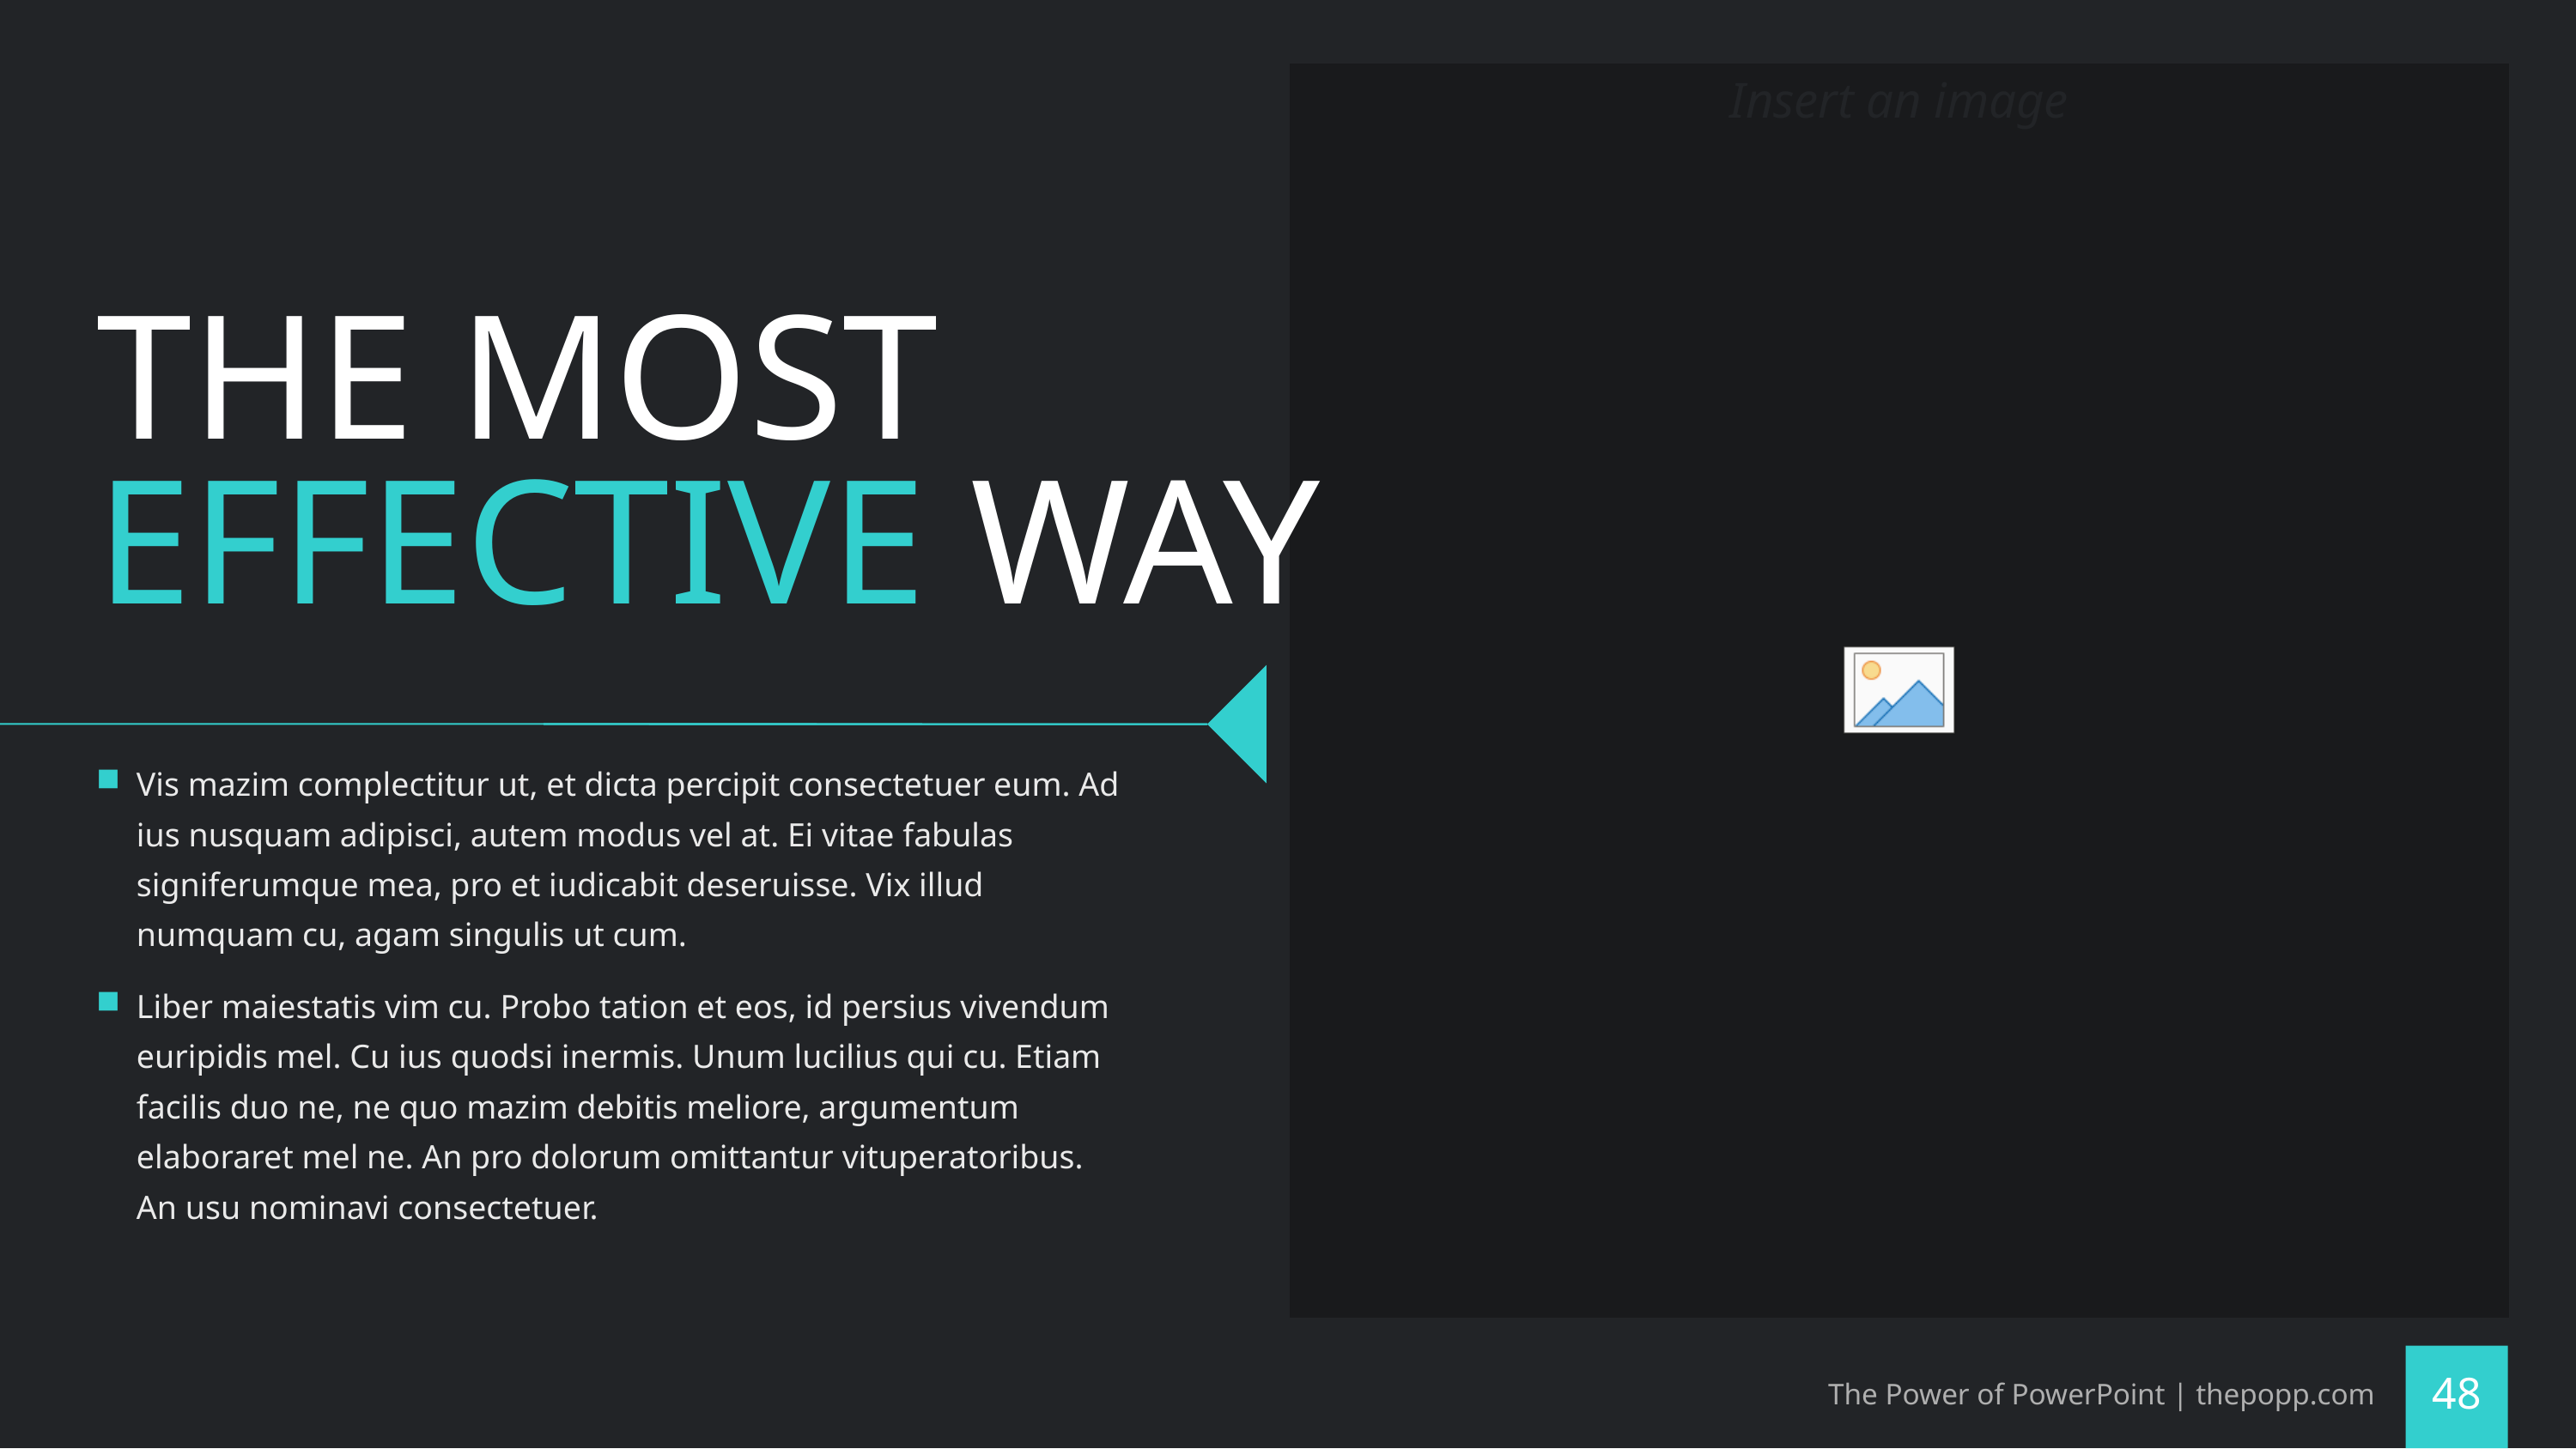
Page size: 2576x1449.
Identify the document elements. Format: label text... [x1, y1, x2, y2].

list Vis mazim complectitur ut, et dicta percipit consectetuer eum. Ad ius nusquam adipisci, autem modus vel at. Ei vitae fabulas signiferumque mea, pro et iudicabit deseruisse. Vix illud numquam cu, agam singulis ut cum. Liber maiestatis vim cu. Probo tation et eos, id persius vivendum euripidis mel. Cu ius quodsi inermis. Unum lucilius qui cu. Etiam facilis duo ne, ne quo mazim debitis meliore, argumentum elaboraret mel ne. An pro dolorum omittantur vituperatoribus. An usu nominavi consectetuer. [83, 746, 1145, 1318]
slide_number 48 [2404, 1356, 2509, 1434]
picture [1290, 63, 2509, 1318]
title THE MOST EFFECTIVE WAY [83, 96, 1290, 644]
footer The Power of PowerPoint | thepopp.com [1519, 1356, 2389, 1434]
